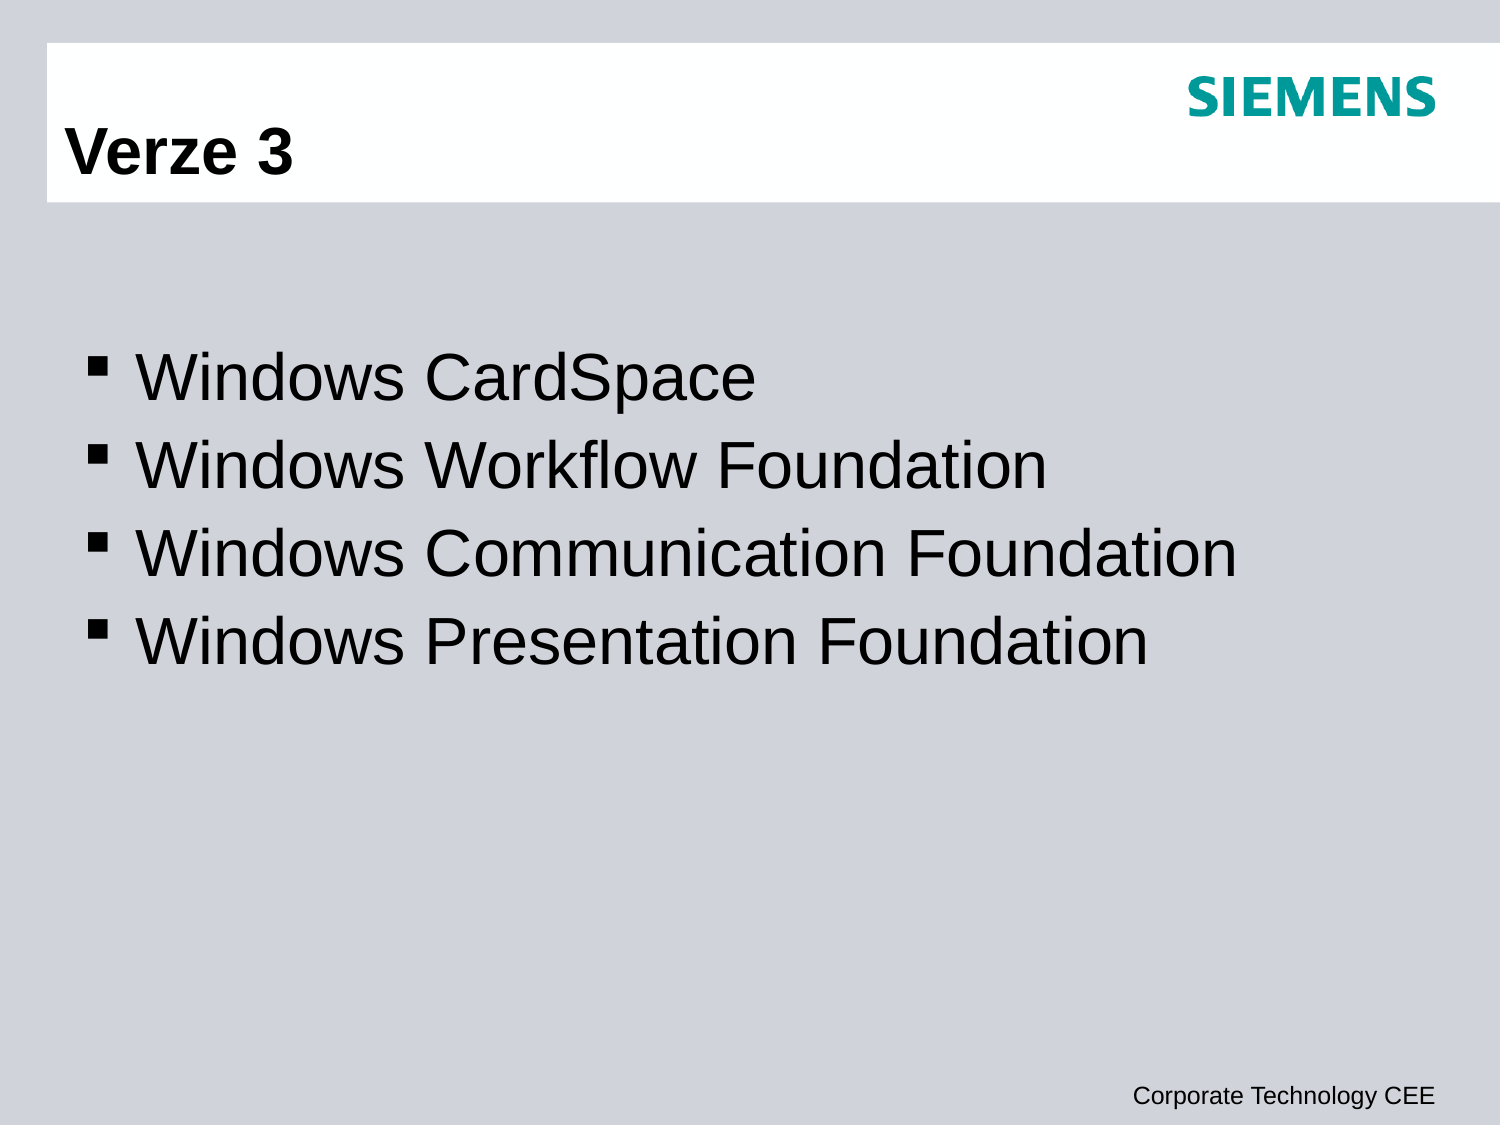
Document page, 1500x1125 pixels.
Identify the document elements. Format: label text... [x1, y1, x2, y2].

title Verze 3 [64, 0, 1466, 188]
list Windows CardSpace Windows Workflow Foundation Windows Communication Foundation Windows Presentation Foundation [64, 326, 1400, 918]
